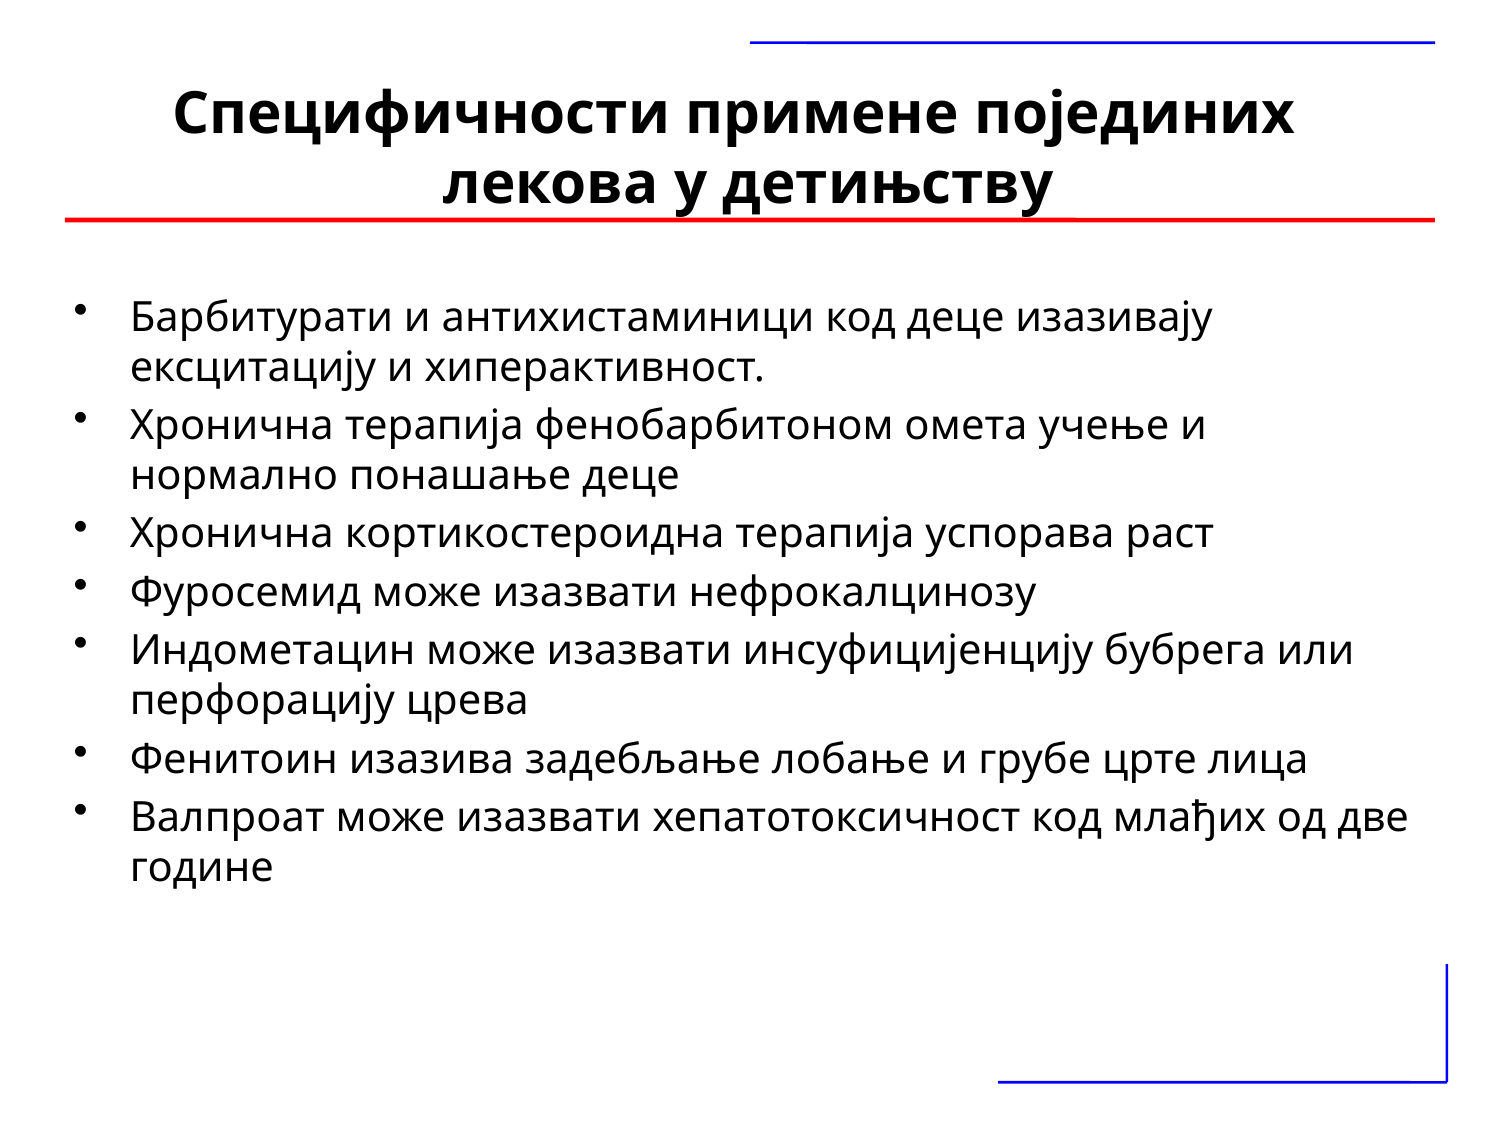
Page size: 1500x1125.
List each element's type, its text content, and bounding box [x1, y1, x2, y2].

title Специфичности примене појединих лекова у детињству [74, 19, 1424, 223]
list Барбитурати и антихистаминици код деце изазивају ексцитацију и хиперактивност. Хронична терапија фенобарбитоном омета учење и нормално понашање деце Хронична кортикостероидна терапија успорава раст Фуросемид може изазвати нефрокалцинозу Индометацин може изазвати инсуфицијенцију бубрега или перфорацију црева Фенитоин изазива задебљање лобање и грубе црте лица Валпроат може изазвати хепатотоксичност код млађих од две године [58, 281, 1430, 1009]
